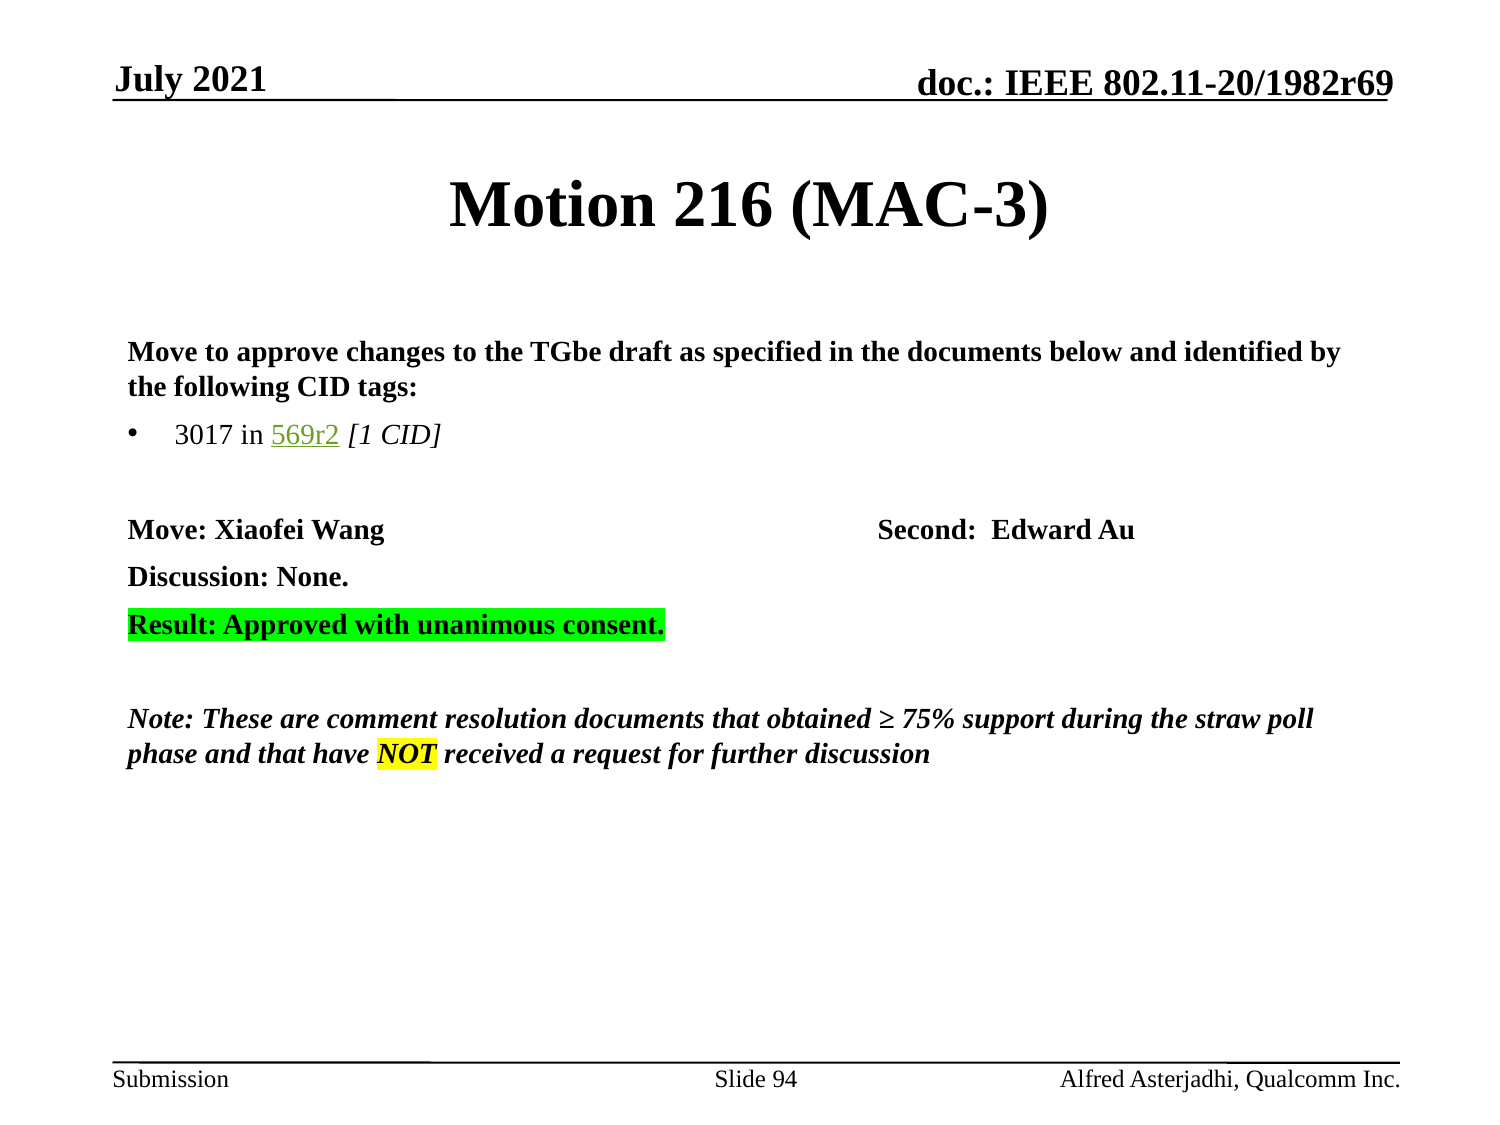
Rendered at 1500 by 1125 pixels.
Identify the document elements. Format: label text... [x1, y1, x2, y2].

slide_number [114, 54, 423, 100]
title Motion 216 (MAC-3) [112, 112, 1388, 288]
slide_number Slide 94 [712, 1061, 800, 1123]
list Move to approve changes to the TGbe draft as specified in the documents below and identified by the following CID tags: 3017 in 569r2 [1 CID] Move: Xiaofei Wang Second: Edward Au Discussion: None. Result: Approved with unanimous consent. Note: These are comment resolution documents that obtained ≥ 75% support during the straw poll phase and that have NOT received a request for further discussion [112, 324, 1388, 1063]
footer Alfred Asterjadhi, Qualcomm Inc. [878, 1061, 1402, 1093]
